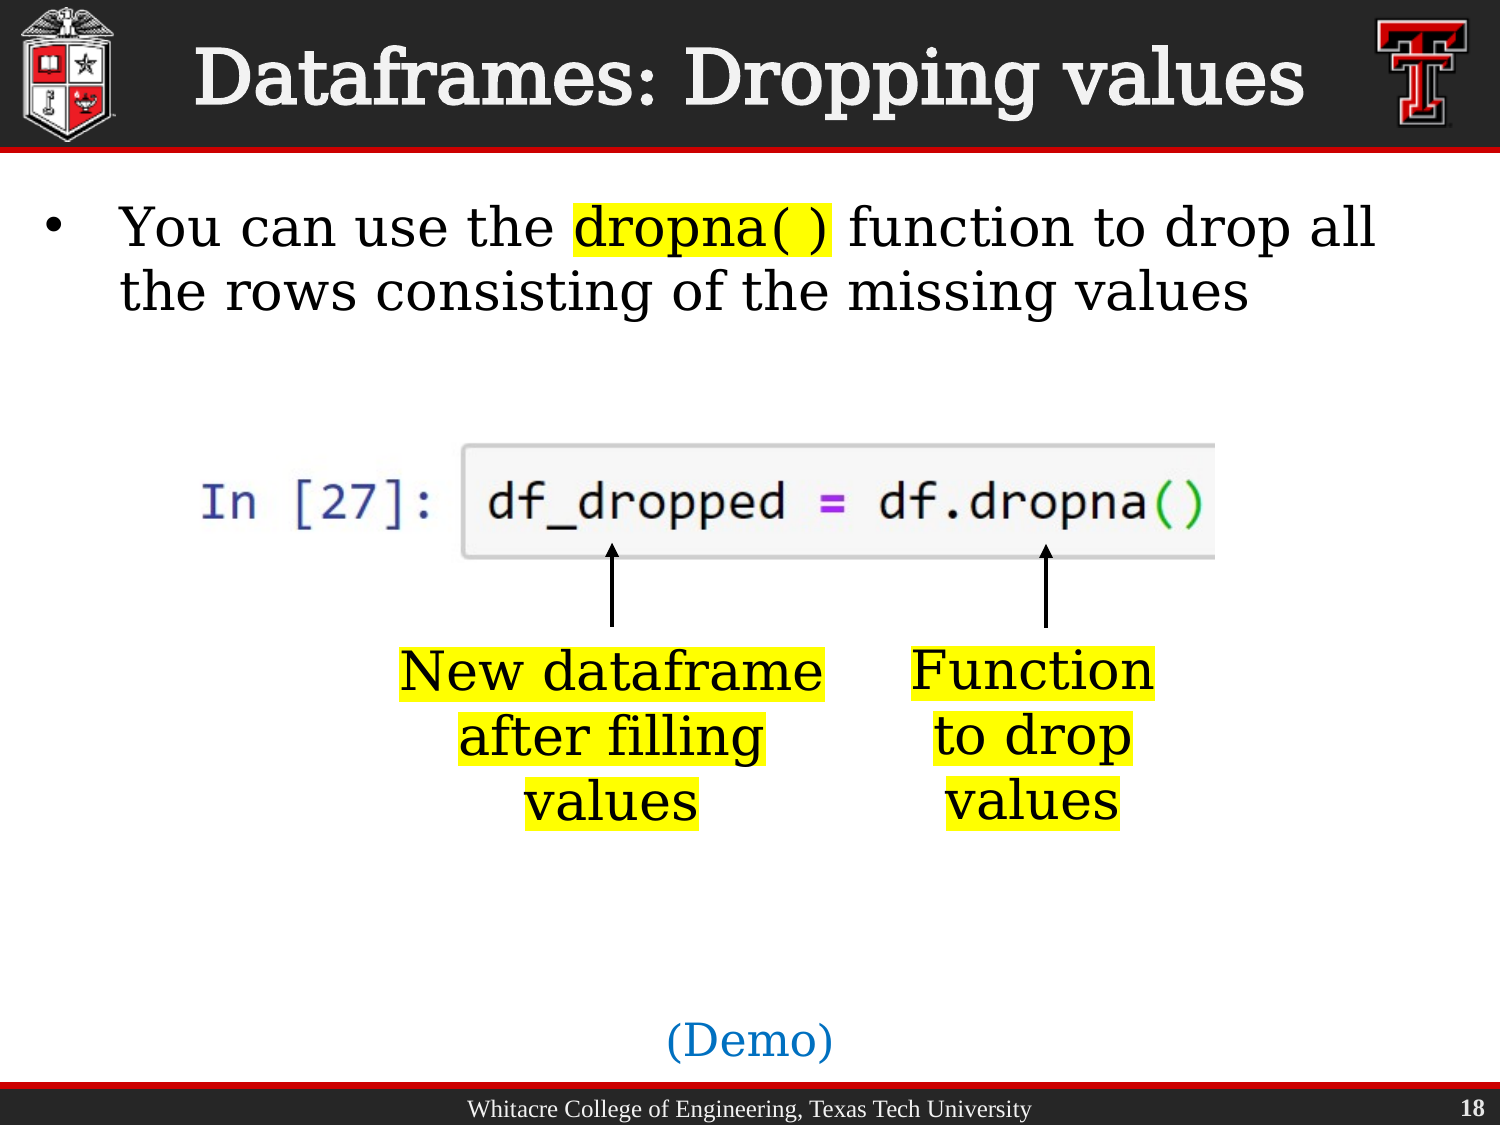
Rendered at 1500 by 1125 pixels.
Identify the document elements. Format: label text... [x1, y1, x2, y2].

slide_number 18 [1392, 1086, 1500, 1125]
picture [1373, 14, 1472, 128]
text_box New dataframe after filling values [379, 628, 845, 839]
picture [21, 7, 116, 142]
text_box (Demo) [648, 1003, 852, 1074]
text_box Function to drop values [869, 627, 1197, 838]
picture [189, 434, 1215, 563]
text_box You can use the dropna( ) function to drop all the rows consisting of the missing values [29, 184, 1447, 330]
title Dataframes: Dropping values [151, 6, 1349, 141]
